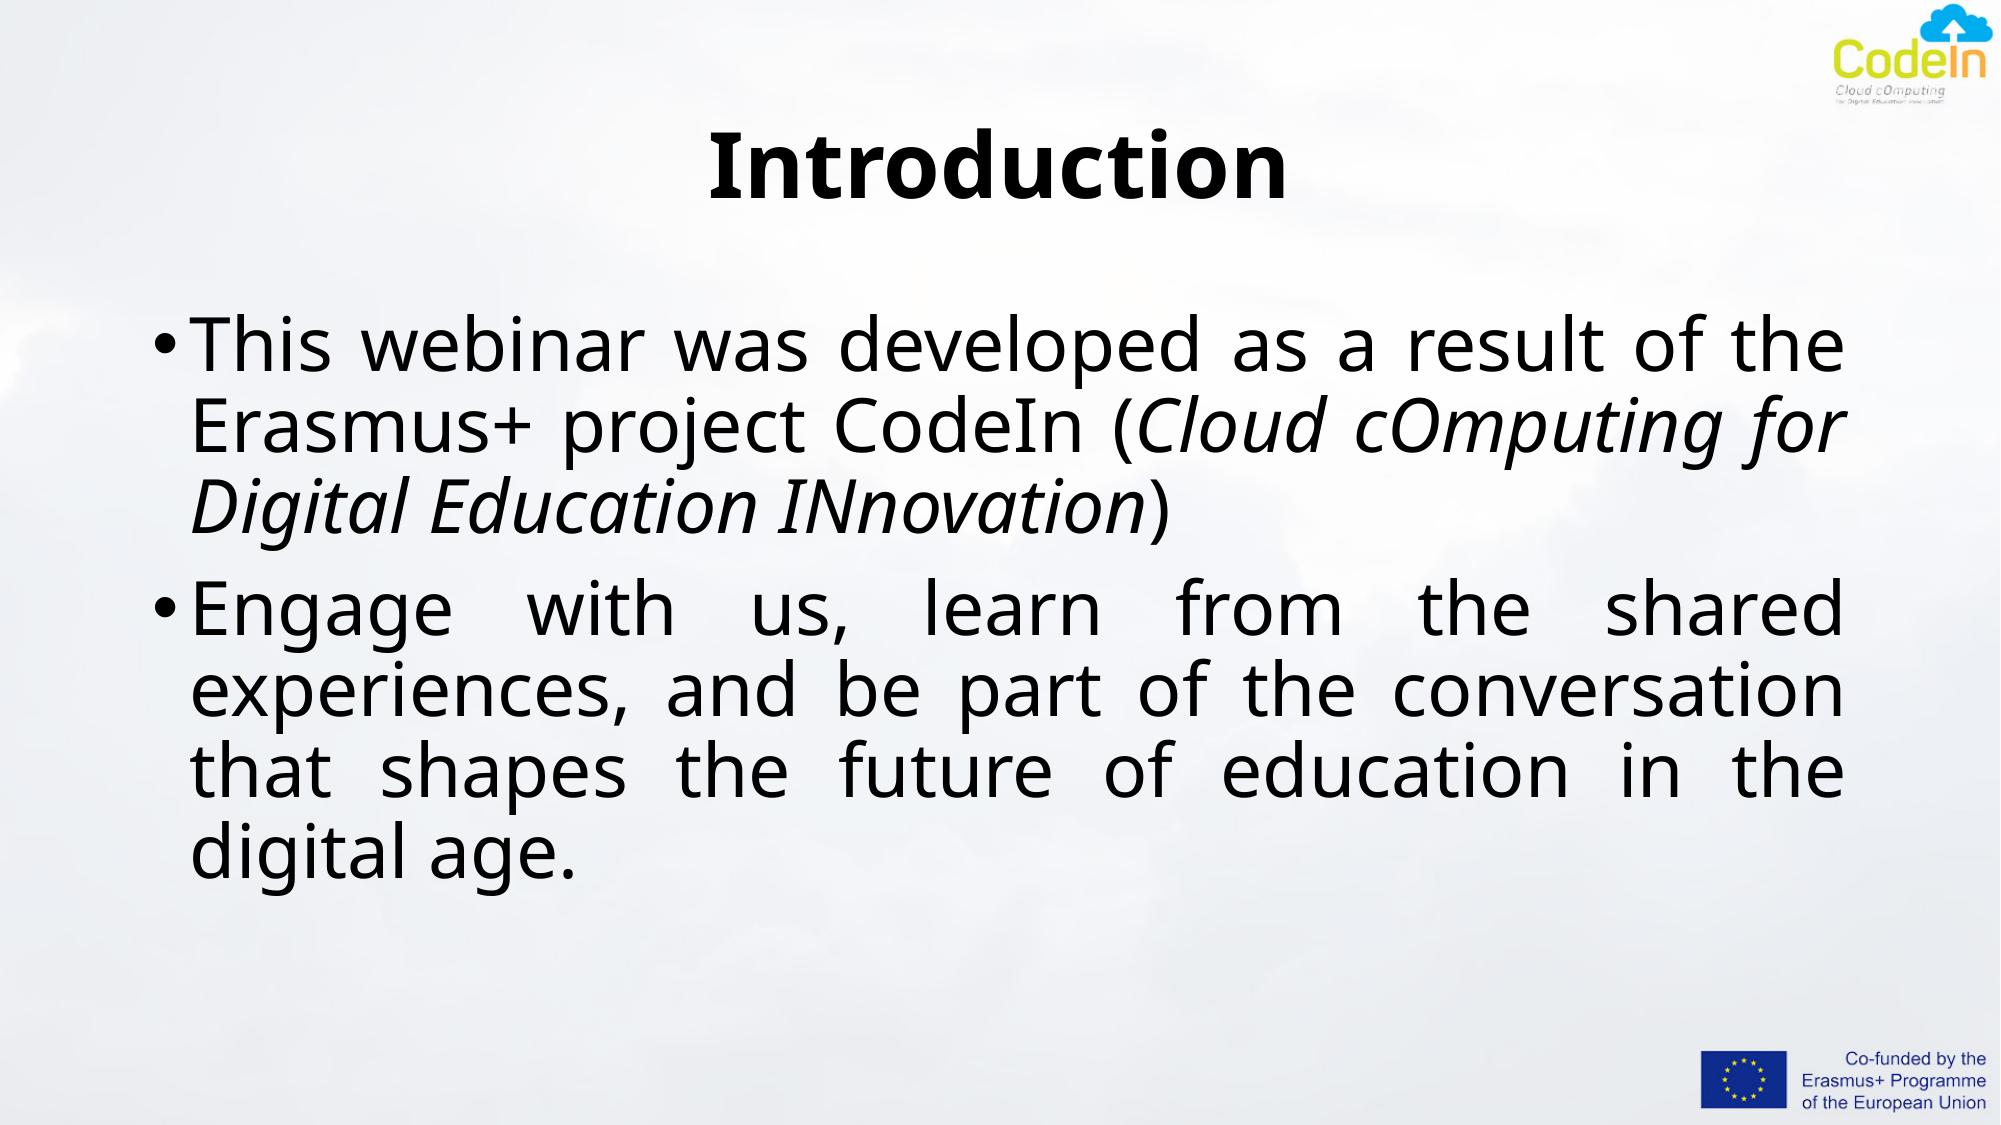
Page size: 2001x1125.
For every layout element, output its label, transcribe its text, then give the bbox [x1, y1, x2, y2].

title Introduction [137, 59, 1863, 278]
list This webinar was developed as a result of the Erasmus+ project CodeIn (Cloud cOmputing for Digital Education INnovation) Engage with us, learn from the shared experiences, and be part of the conversation that shapes the future of education in the digital age. [137, 299, 1863, 1014]
picture [0, 0, 2001, 1125]
